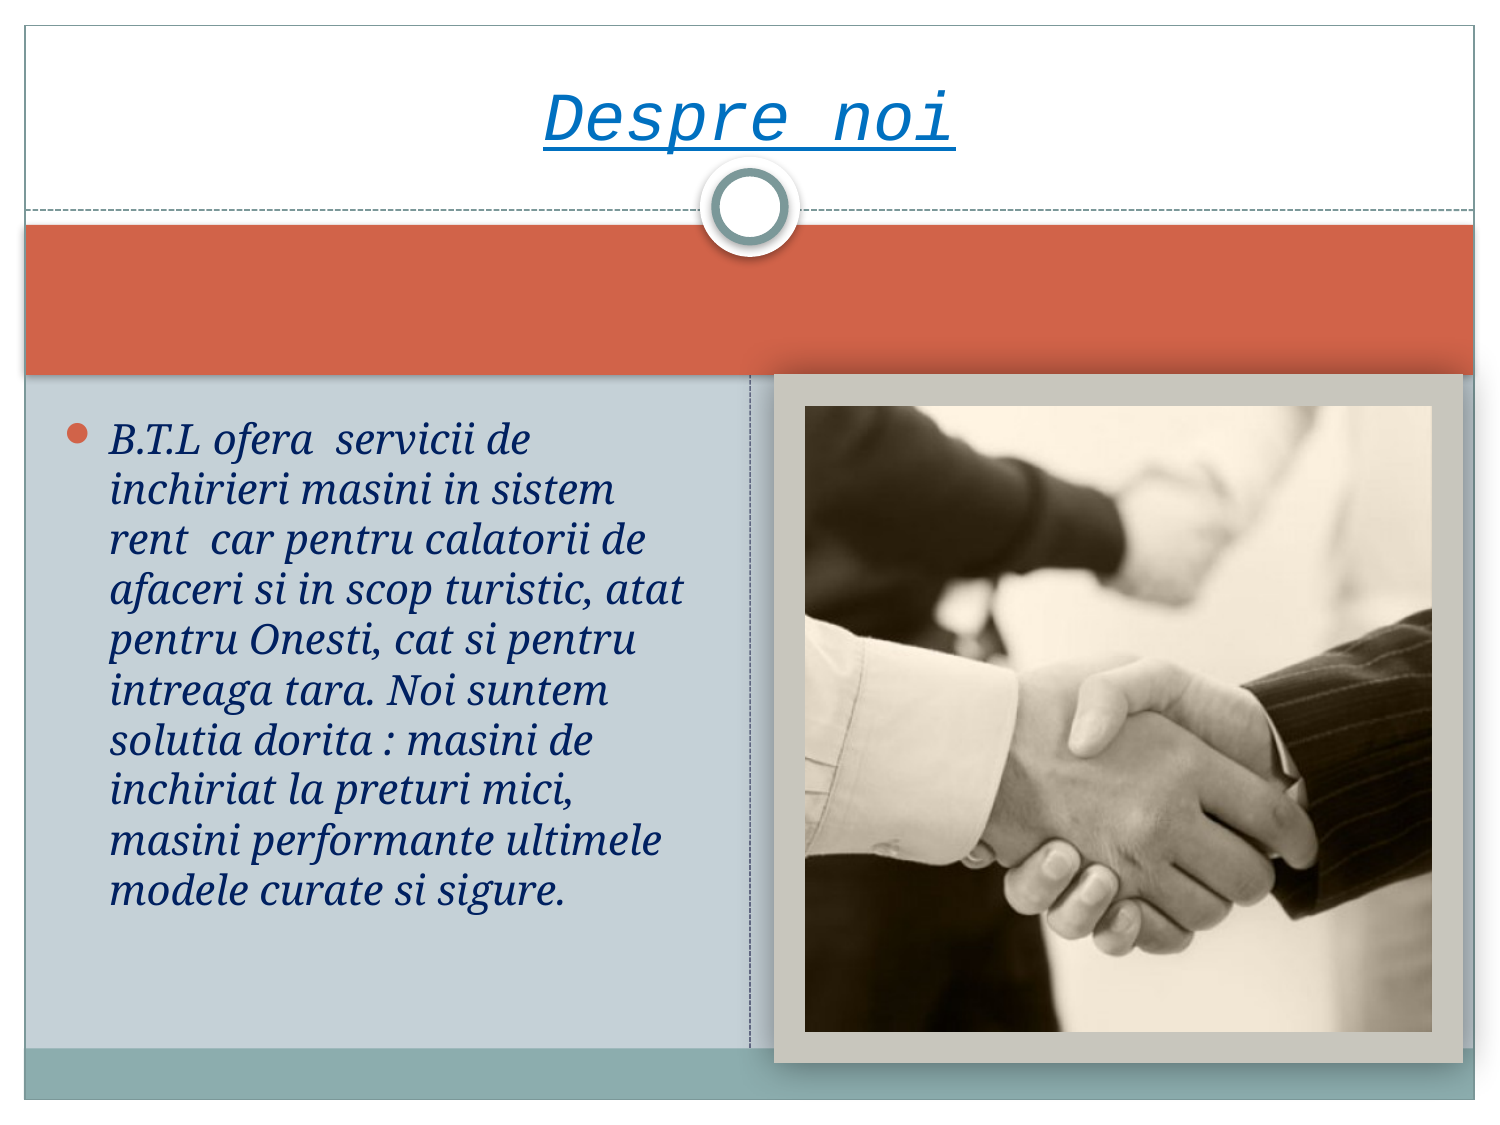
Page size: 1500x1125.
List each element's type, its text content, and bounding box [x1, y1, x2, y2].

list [805, 405, 1433, 1033]
list B.T.L ofera servicii de inchirieri masini in sistem rent car pentru calatorii de afaceri si in scop turistic, atat pentru Onesti, cat si pentru intreaga tara. Noi suntem solutia dorita : masini de inchiriat la preturi mici, masini performante ultimele modele curate si sigure. [49, 405, 713, 1032]
title Despre noi [49, 37, 1450, 162]
